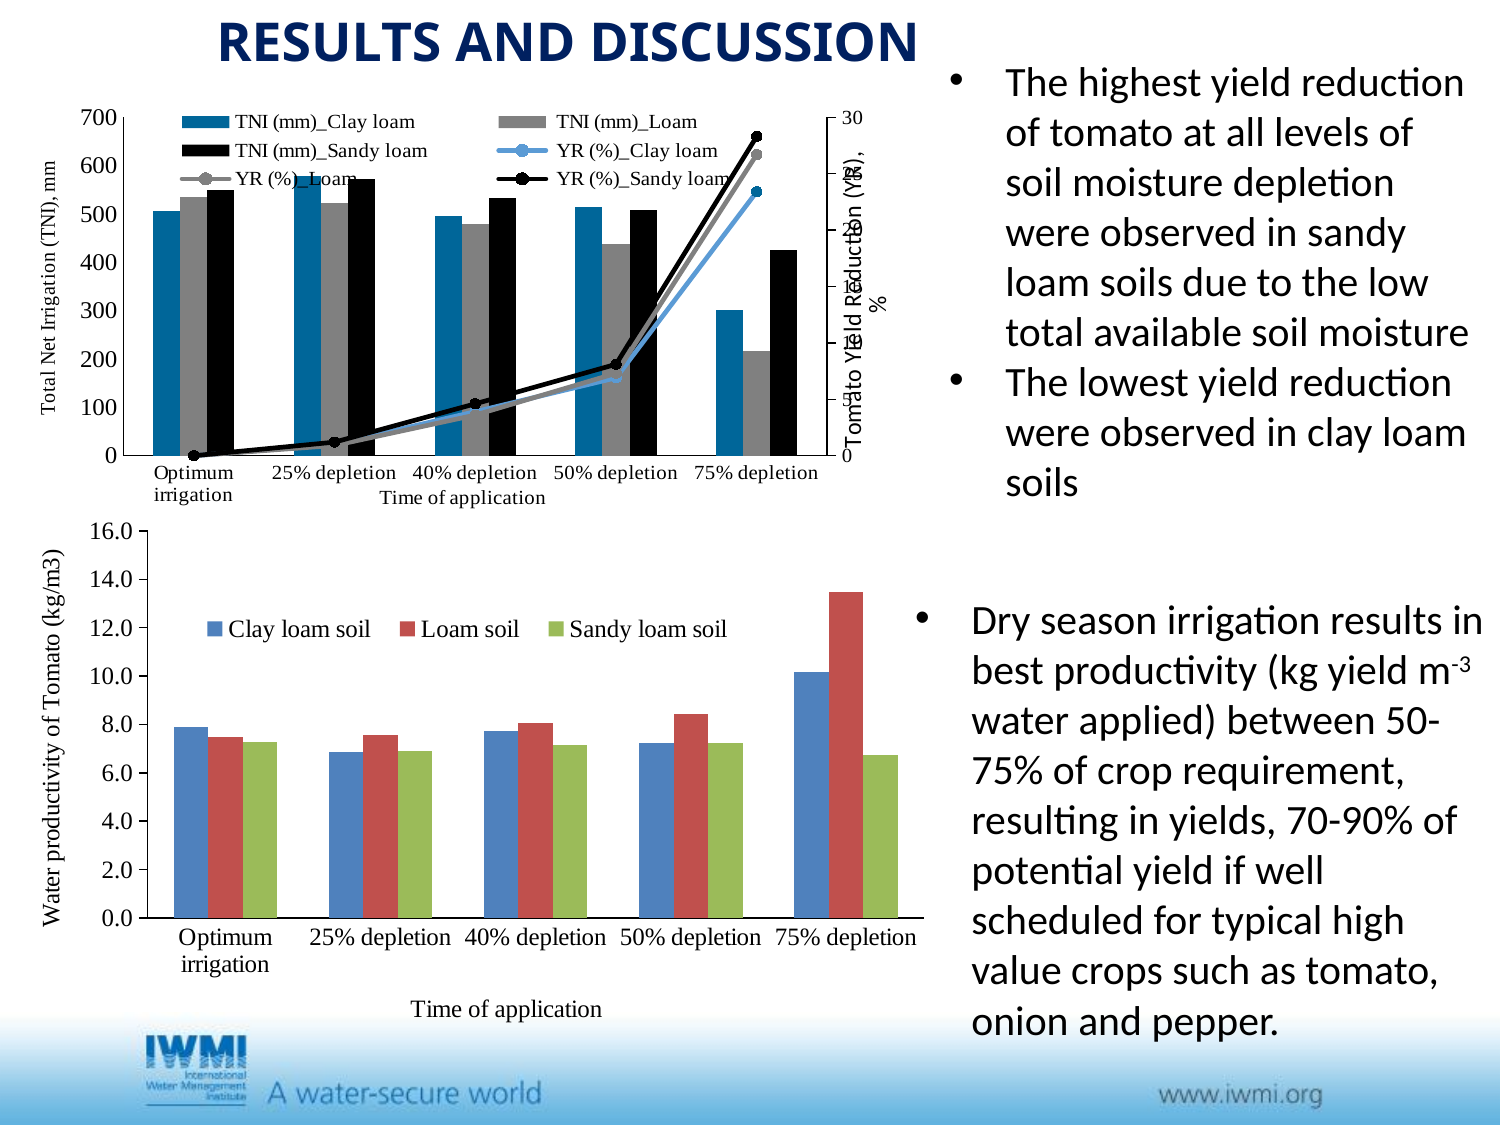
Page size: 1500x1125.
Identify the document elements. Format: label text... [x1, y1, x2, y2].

text_box The highest yield reduction of tomato at all levels of soil moisture depletion were observed in sandy loam soils due to the low total available soil moisture The lowest yield reduction were observed in clay loam soils [934, 47, 1485, 512]
list Dry season irrigation results in best productivity (kg yield m-3 water applied) between 50-75% of crop requirement, resulting in yields, 70-90% of potential yield if well scheduled for typical high value crops such as tomato, onion and pepper. [900, 585, 1500, 1084]
chart [24, 104, 935, 1051]
title Results and Discussion [24, 0, 1125, 80]
picture [0, 1012, 1500, 1125]
